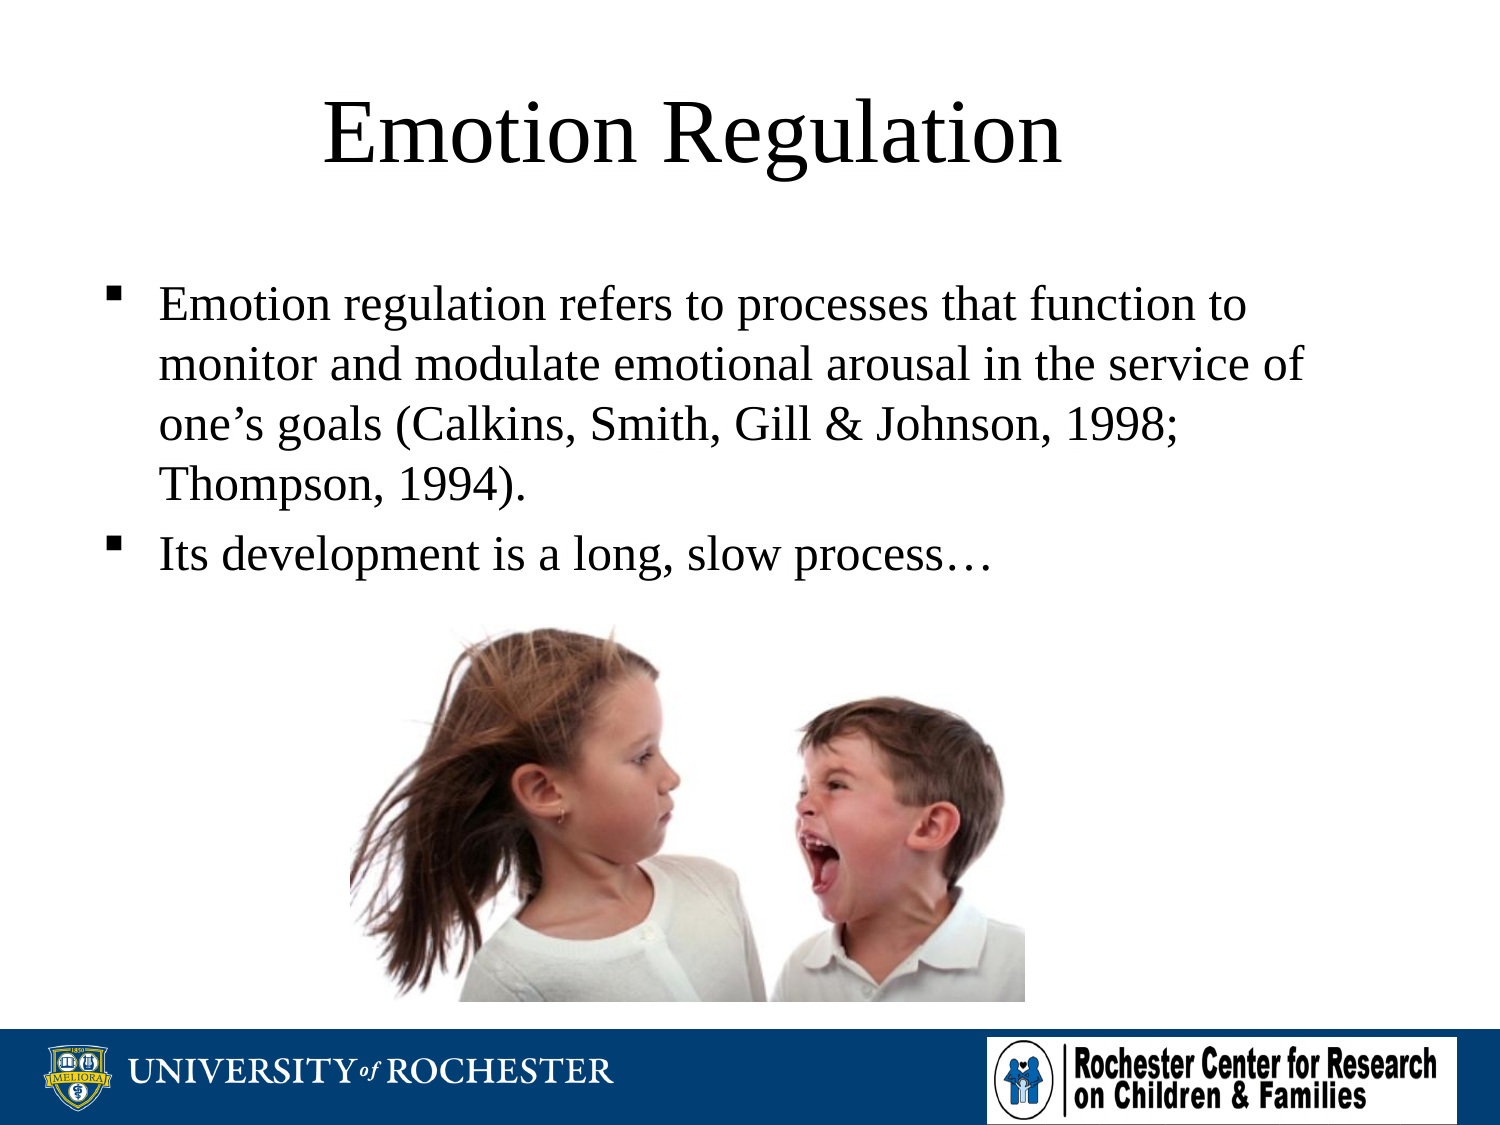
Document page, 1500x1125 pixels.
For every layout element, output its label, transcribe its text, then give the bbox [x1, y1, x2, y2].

picture [349, 624, 1026, 1002]
list Emotion regulation refers to processes that function to monitor and modulate emotional arousal in the service of one’s goals (Calkins, Smith, Gill & Johnson, 1998; Thompson, 1994). Its development is a long, slow process… [87, 262, 1376, 1051]
title Emotion Regulation [74, 19, 1313, 233]
picture [0, 1029, 1500, 1125]
